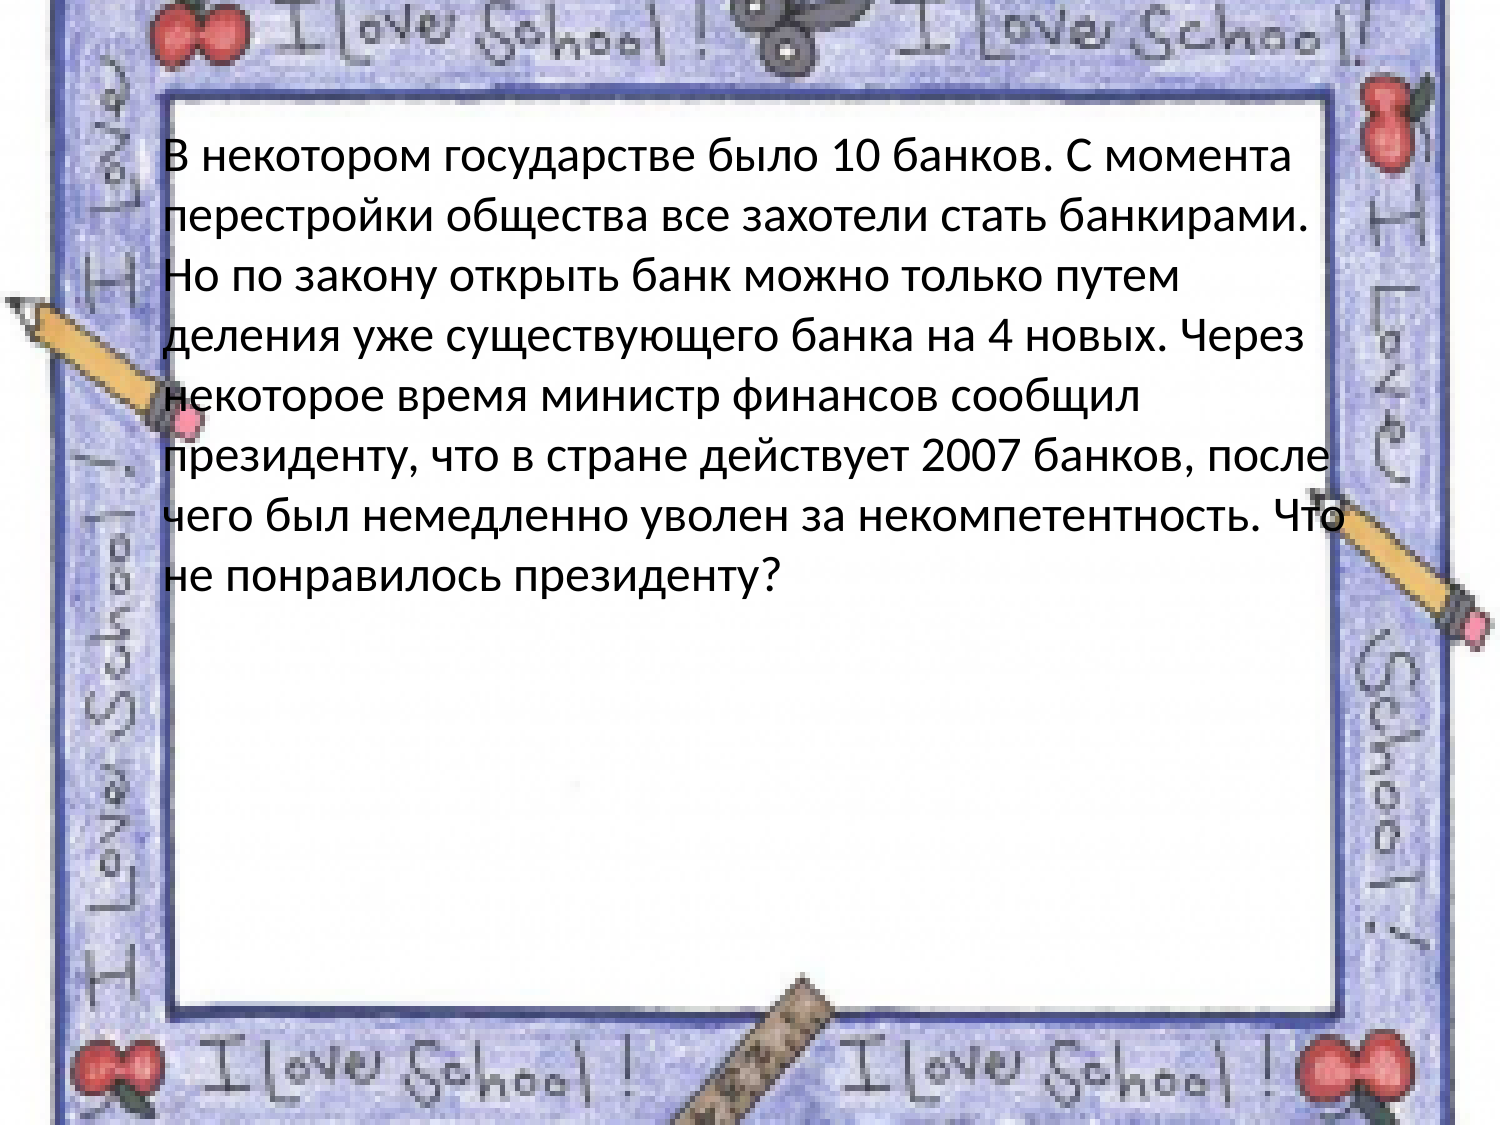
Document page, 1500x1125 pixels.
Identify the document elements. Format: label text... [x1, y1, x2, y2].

picture [0, 0, 1500, 1125]
text_box В некотором государстве было 10 банков. С момента перестройки общества все захотели стать банкирами. Но по закону открыть банк можно только путем деления уже существующего банка на 4 новых. Через некоторое время министр финансов сообщил президенту, что в стране действует 2007 банков, после чего был немедленно уволен за некомпетентность. Что не понравилось президенту? [147, 113, 1376, 609]
